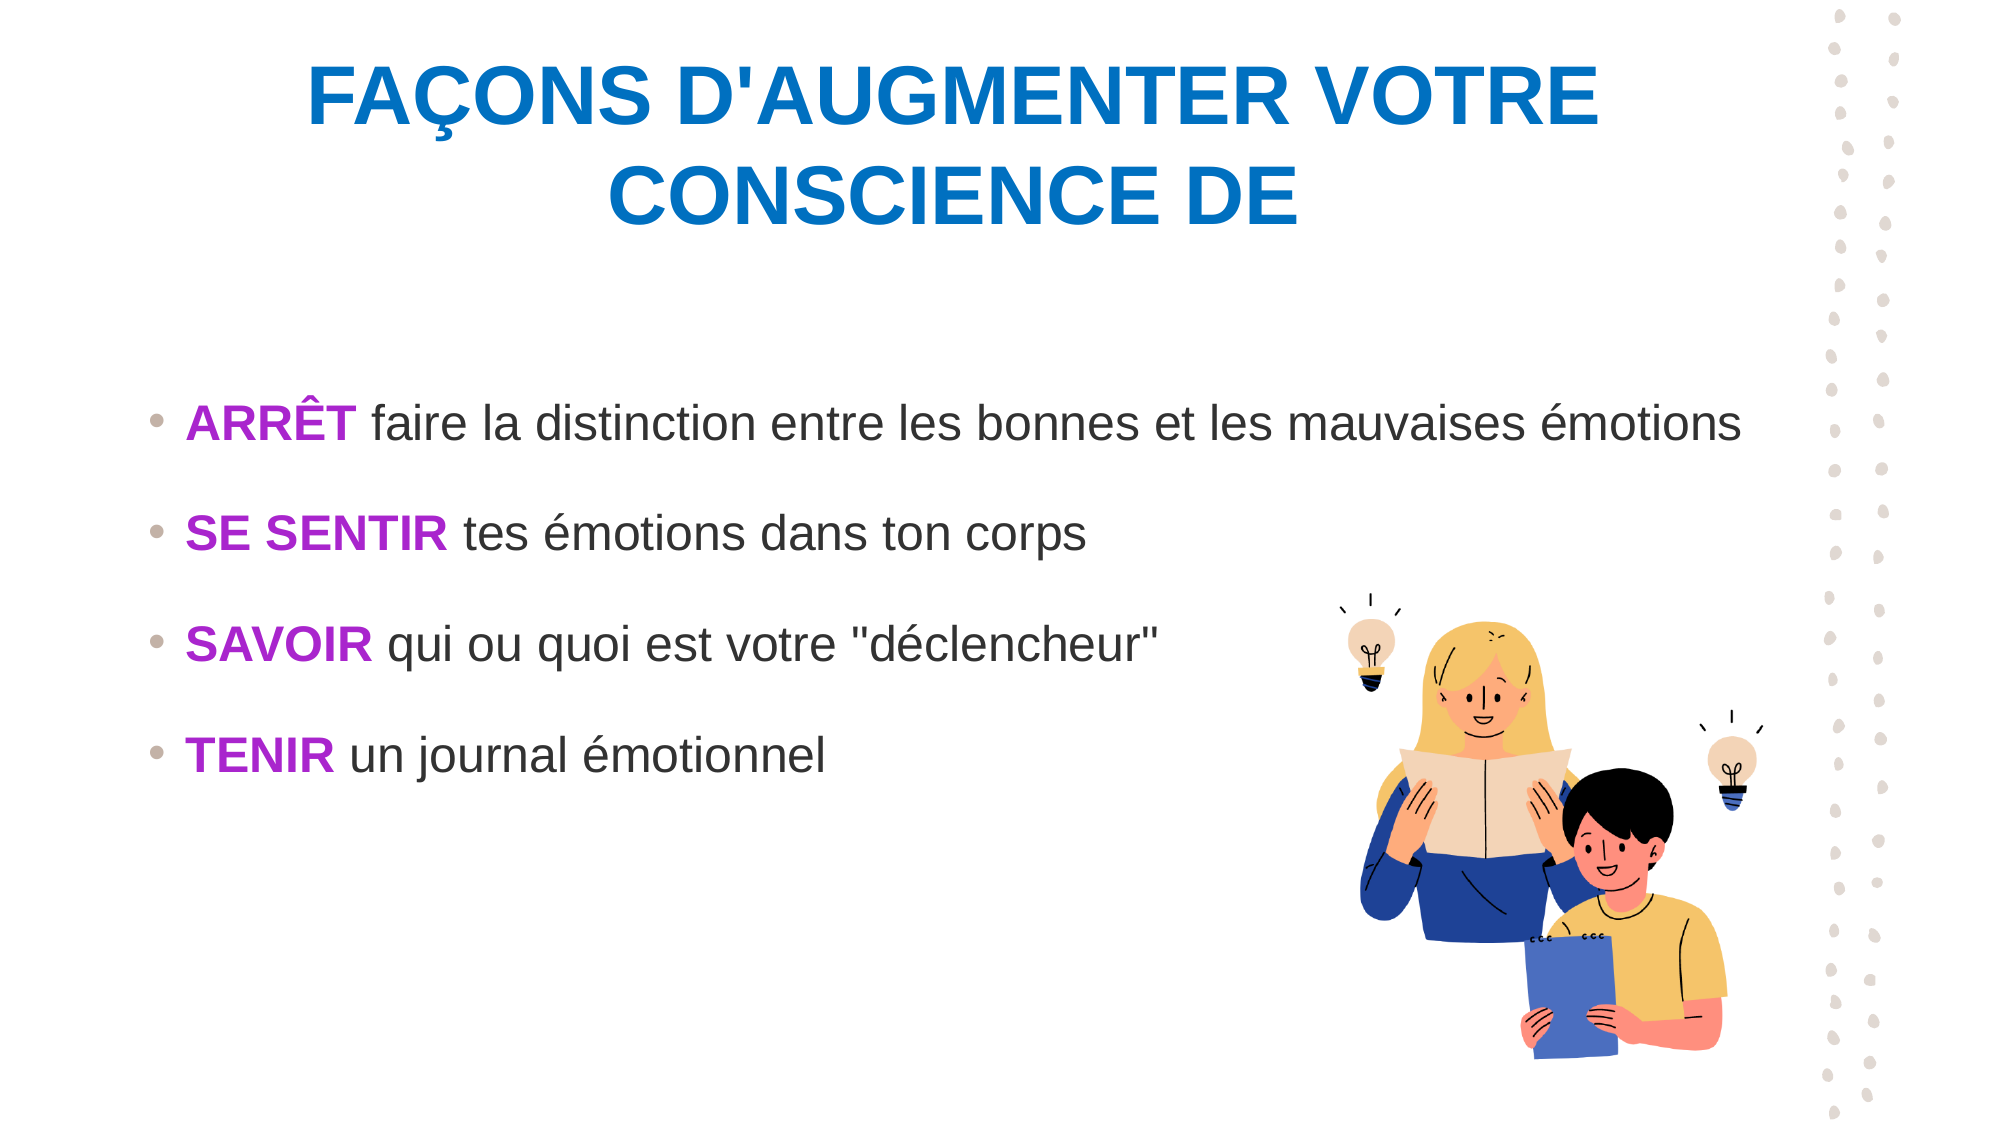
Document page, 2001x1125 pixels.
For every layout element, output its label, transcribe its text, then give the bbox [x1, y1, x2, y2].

title FAÇONS D'AUGMENTER VOTRE CONSCIENCE DE [175, 82, 1756, 281]
picture [1286, 559, 1819, 1093]
list ARRÊT faire la distinction entre les bonnes et les mauvaises émotions SE SENTIR tes émotions dans ton corps SAVOIR qui ou quoi est votre "déclencheur" TENIR un journal émotionnel [133, 281, 1794, 1022]
